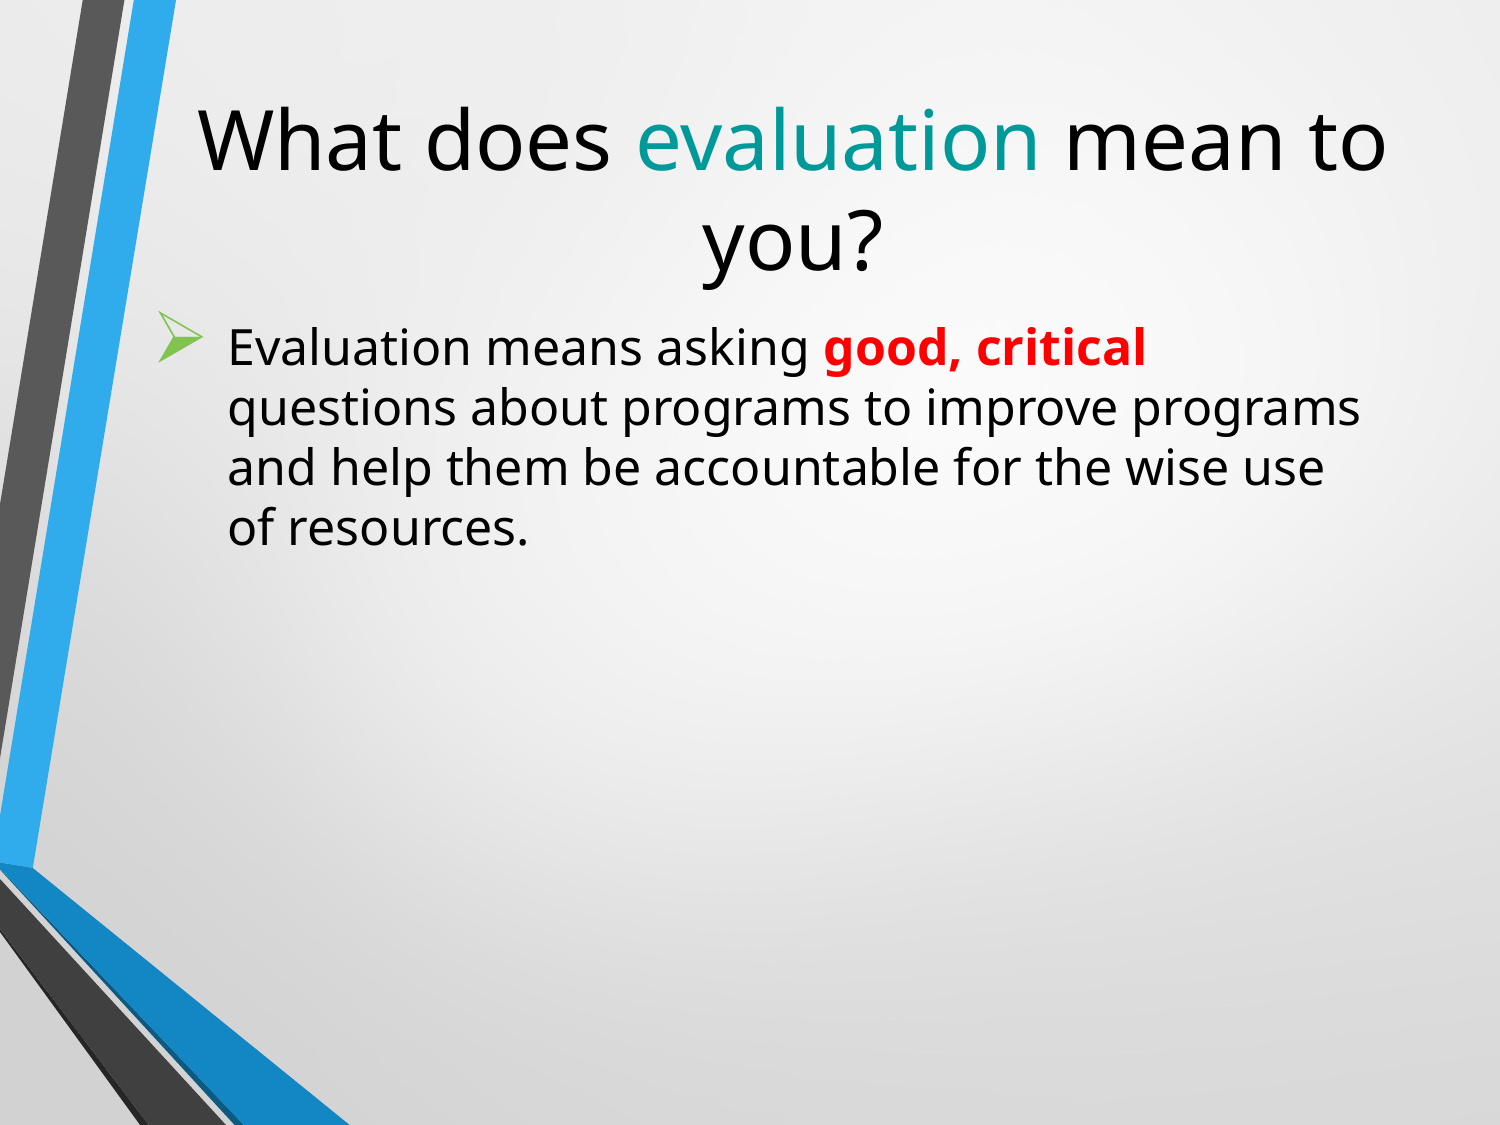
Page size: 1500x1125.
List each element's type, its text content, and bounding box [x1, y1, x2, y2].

list Evaluation means asking good, critical questions about programs to improve programs and help them be accountable for the wise use of resources. [137, 162, 1402, 710]
title What does evaluation mean to you? [161, 75, 1425, 400]
